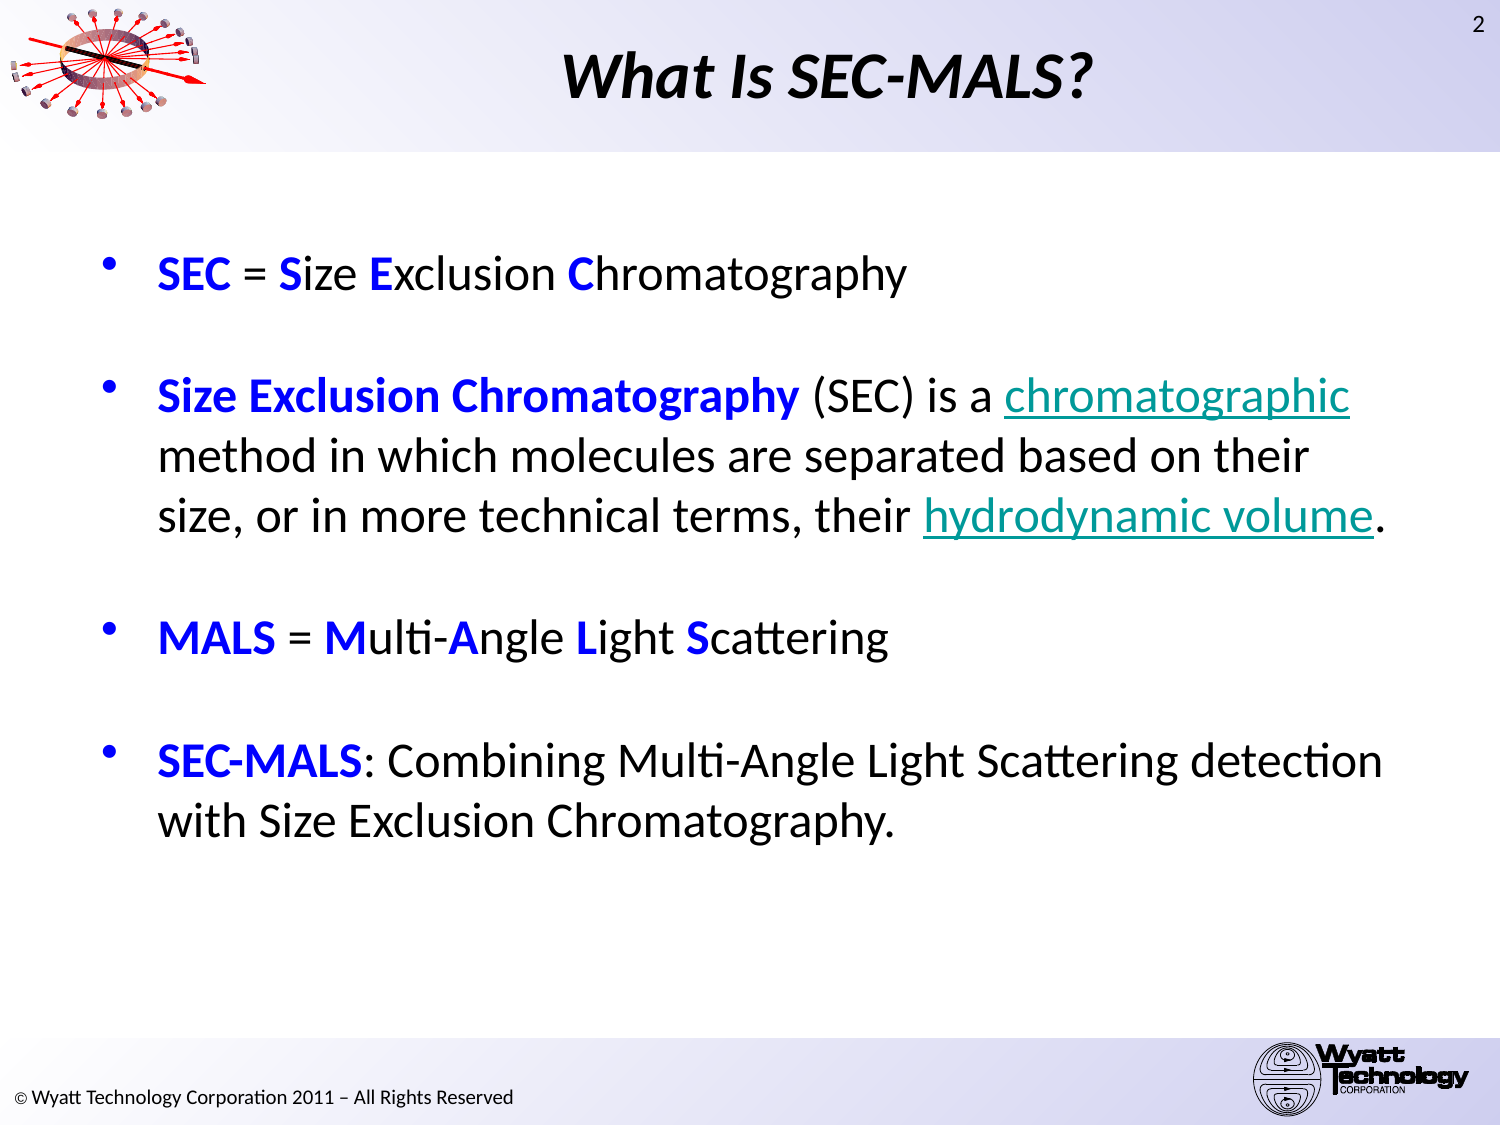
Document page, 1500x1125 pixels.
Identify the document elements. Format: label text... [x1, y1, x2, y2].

title What Is SEC-MALS? [217, 25, 1438, 120]
list SEC = Size Exclusion Chromatography Size Exclusion Chromatography (SEC) is a chromatographic method in which molecules are separated based on their size, or in more technical terms, their hydrodynamic volume. MALS = Multi-Angle Light Scattering SEC-MALS: Combining Multi-Angle Light Scattering detection with Size Exclusion Chromatography. [85, 232, 1415, 953]
